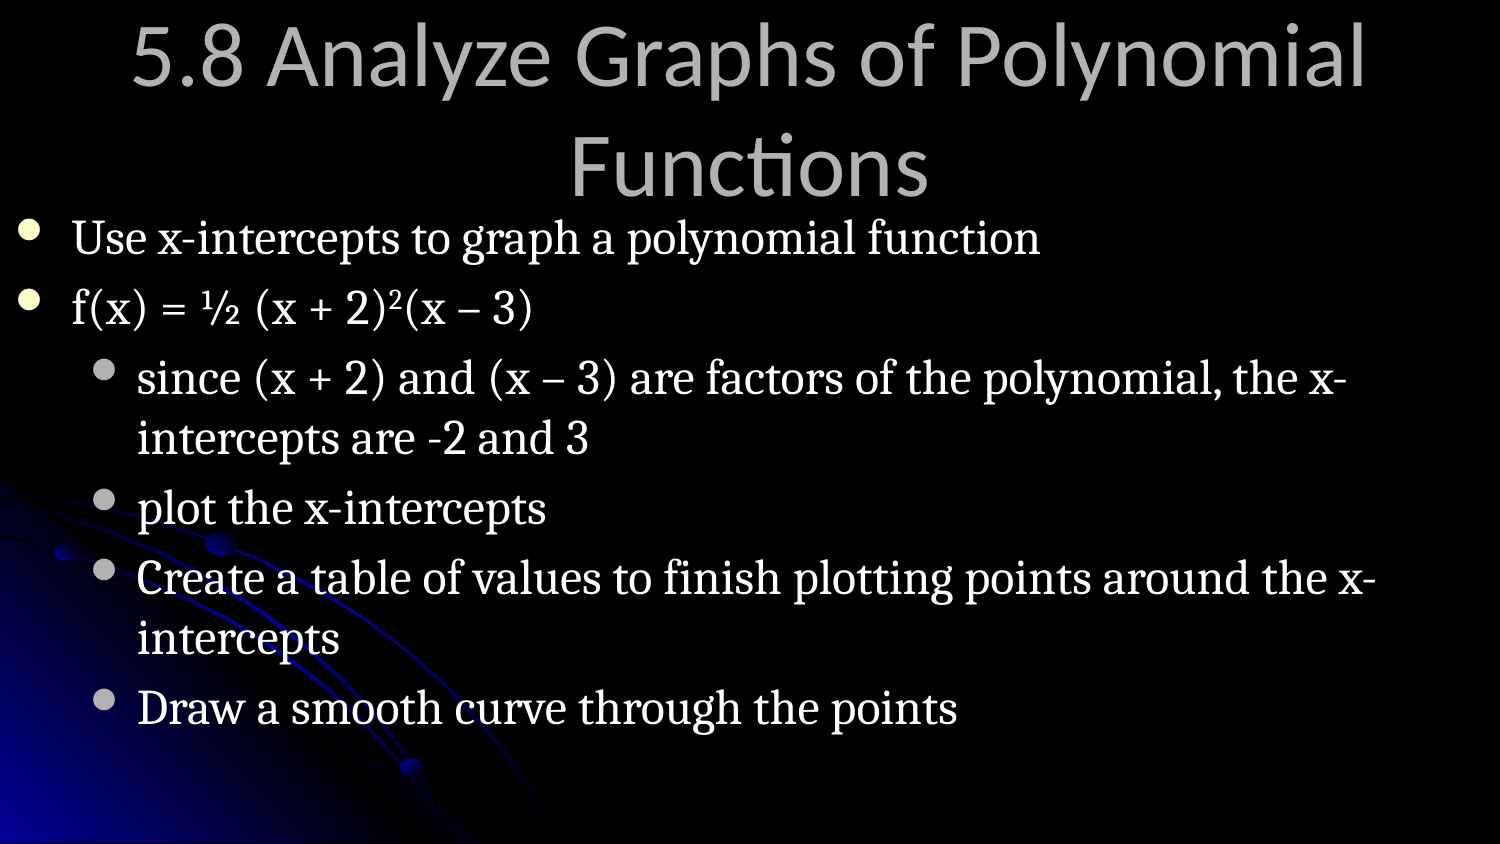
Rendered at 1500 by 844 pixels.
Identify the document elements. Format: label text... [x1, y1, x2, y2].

title 5.8 Analyze Graphs of Polynomial Functions [0, 33, 1500, 175]
list Use x-intercepts to graph a polynomial function f(x) = ½ (x + 2)2(x – 3) since (x + 2) and (x – 3) are factors of the polynomial, the x-intercepts are -2 and 3 plot the x-intercepts Create a table of values to finish plotting points around the x-intercepts Draw a smooth curve through the points [0, 196, 1500, 755]
